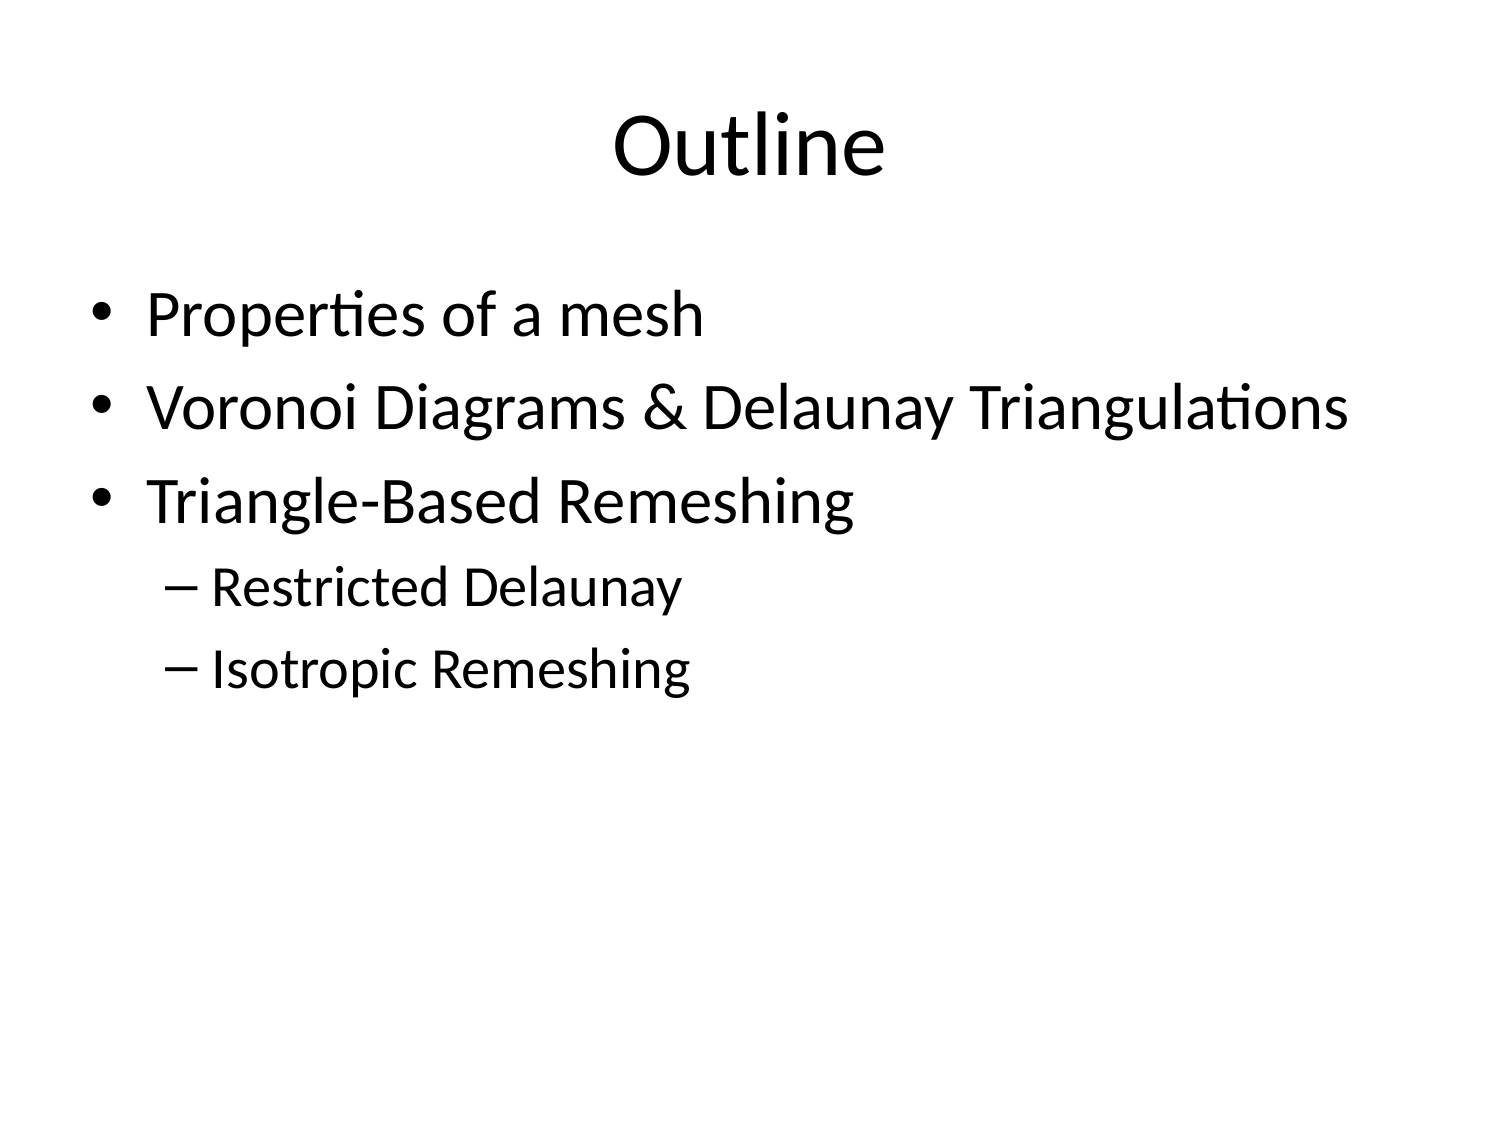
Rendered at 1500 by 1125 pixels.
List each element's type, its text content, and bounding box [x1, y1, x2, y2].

list Properties of a mesh Voronoi Diagrams & Delaunay Triangulations Triangle-Based Remeshing Restricted Delaunay Isotropic Remeshing [75, 262, 1425, 1005]
title Outline [75, 45, 1425, 233]
